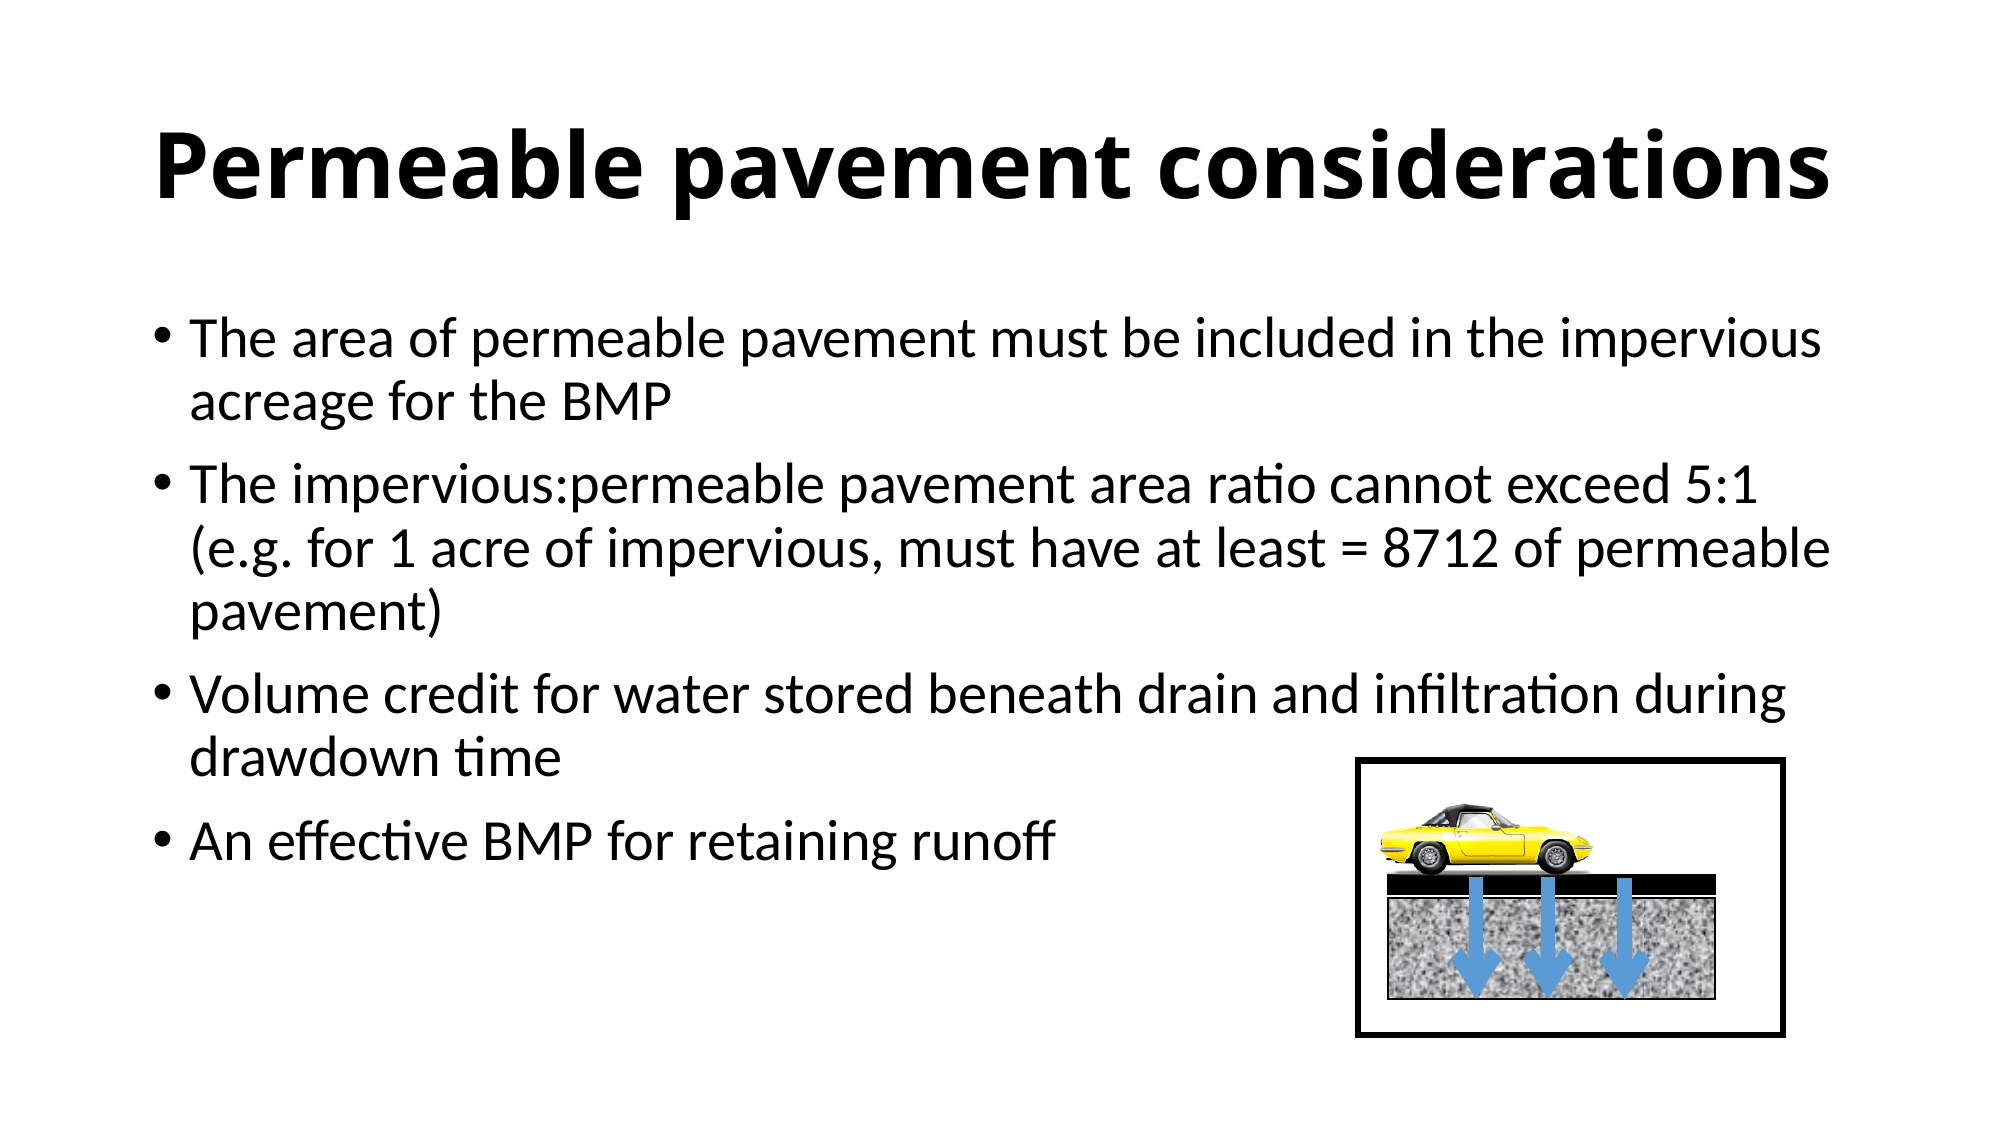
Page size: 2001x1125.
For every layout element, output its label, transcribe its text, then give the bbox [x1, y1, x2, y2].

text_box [1357, 760, 1783, 1036]
title Permeable pavement considerations [137, 59, 1863, 278]
list The area of permeable pavement must be included in the impervious acreage for the BMP The impervious:permeable pavement area ratio cannot exceed 5:1 (e.g. for 1 acre of impervious, must have at least = 8712 of permeable pavement) Volume credit for water stored beneath drain and infiltration during drawdown time An effective BMP for retaining runoff [137, 299, 1863, 1014]
